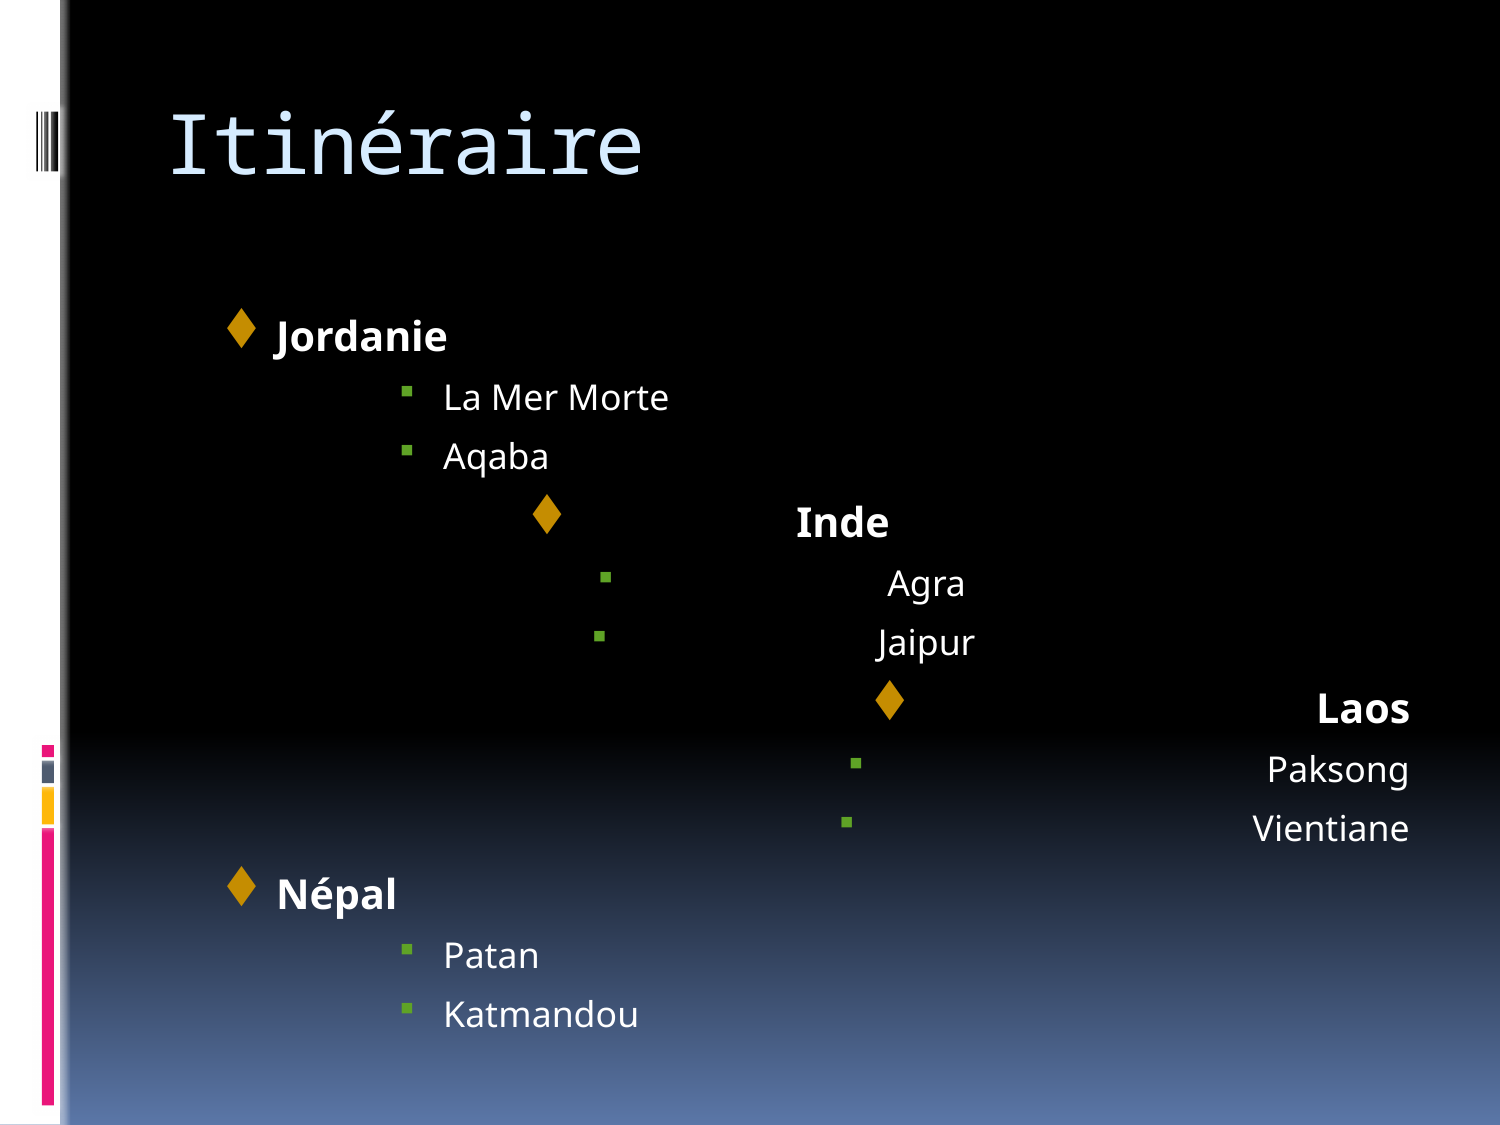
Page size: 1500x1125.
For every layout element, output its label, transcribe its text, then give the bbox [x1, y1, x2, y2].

list Jordanie La Mer Morte Aqaba Inde Agra Jaipur Laos Paksong Vientiane Népal Patan Katmandou [150, 292, 1425, 1043]
title Itinéraire [150, 83, 1425, 234]
